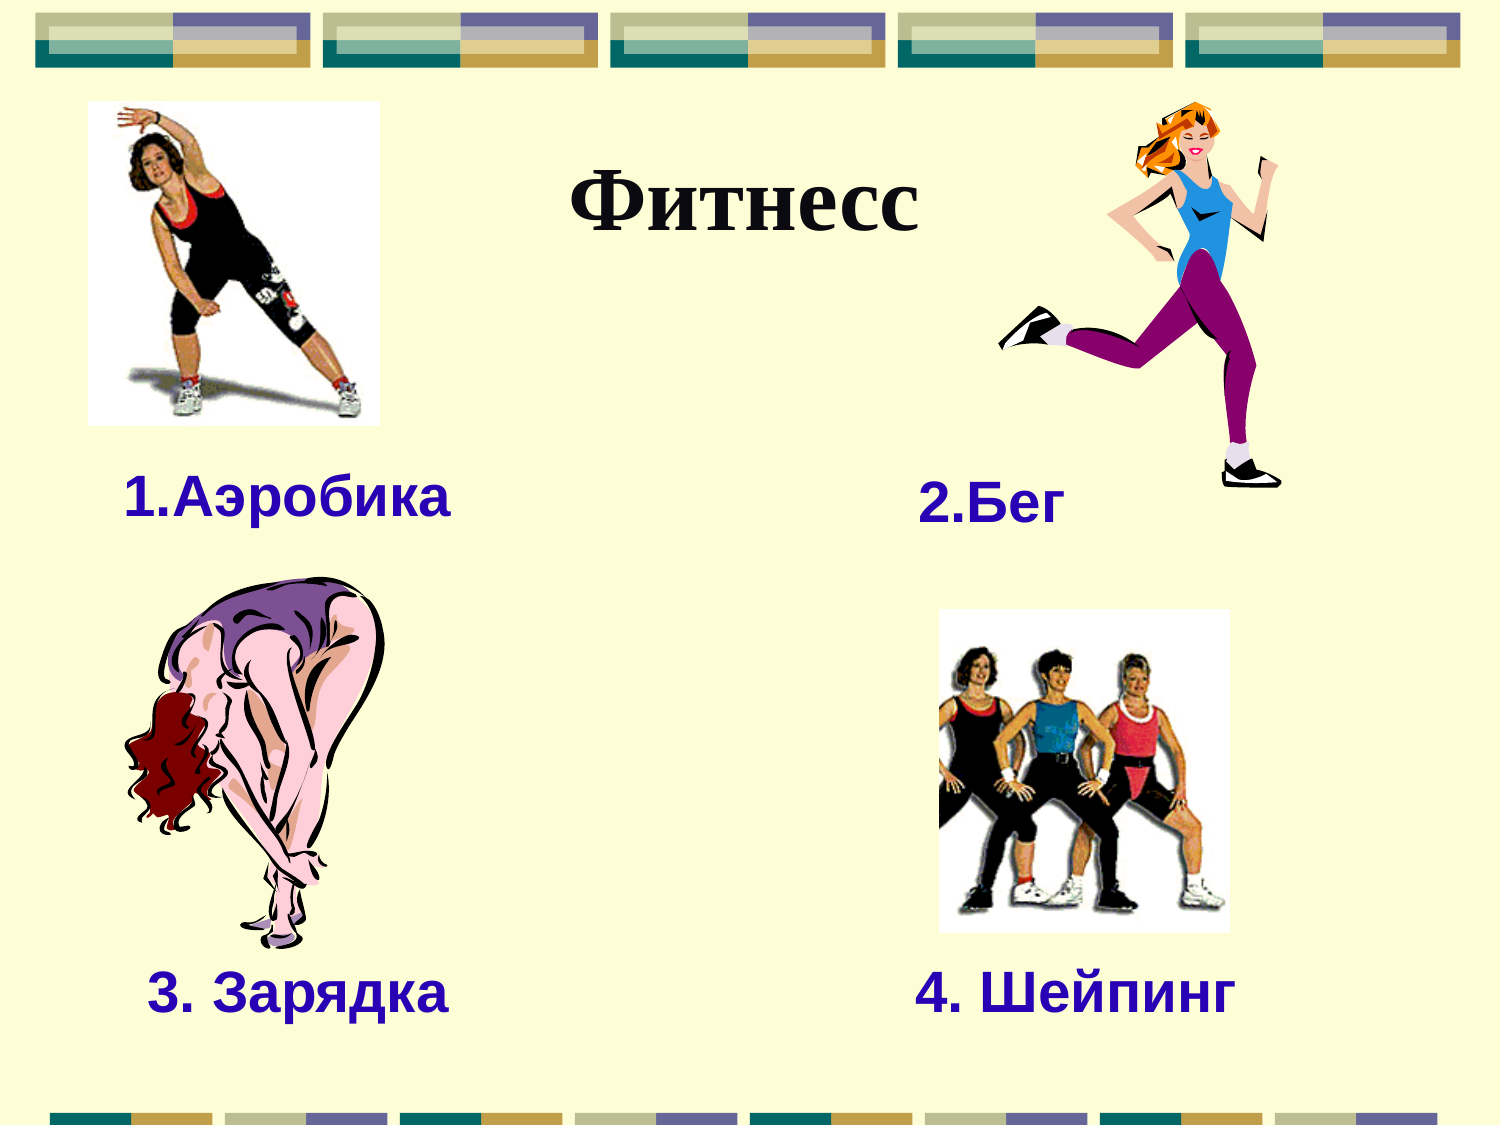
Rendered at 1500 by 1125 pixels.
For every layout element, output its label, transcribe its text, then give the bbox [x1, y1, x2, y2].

picture [111, 550, 392, 954]
picture [88, 101, 380, 426]
text_box 4. Шейпинг [900, 947, 1388, 1032]
text_box 2.Бег [903, 456, 1214, 541]
text_box 3. Зарядка [132, 947, 609, 1032]
text_box 1.Аэробика [108, 451, 538, 536]
picture [997, 101, 1282, 488]
picture [938, 609, 1230, 934]
title Фитнесс [537, 99, 975, 288]
